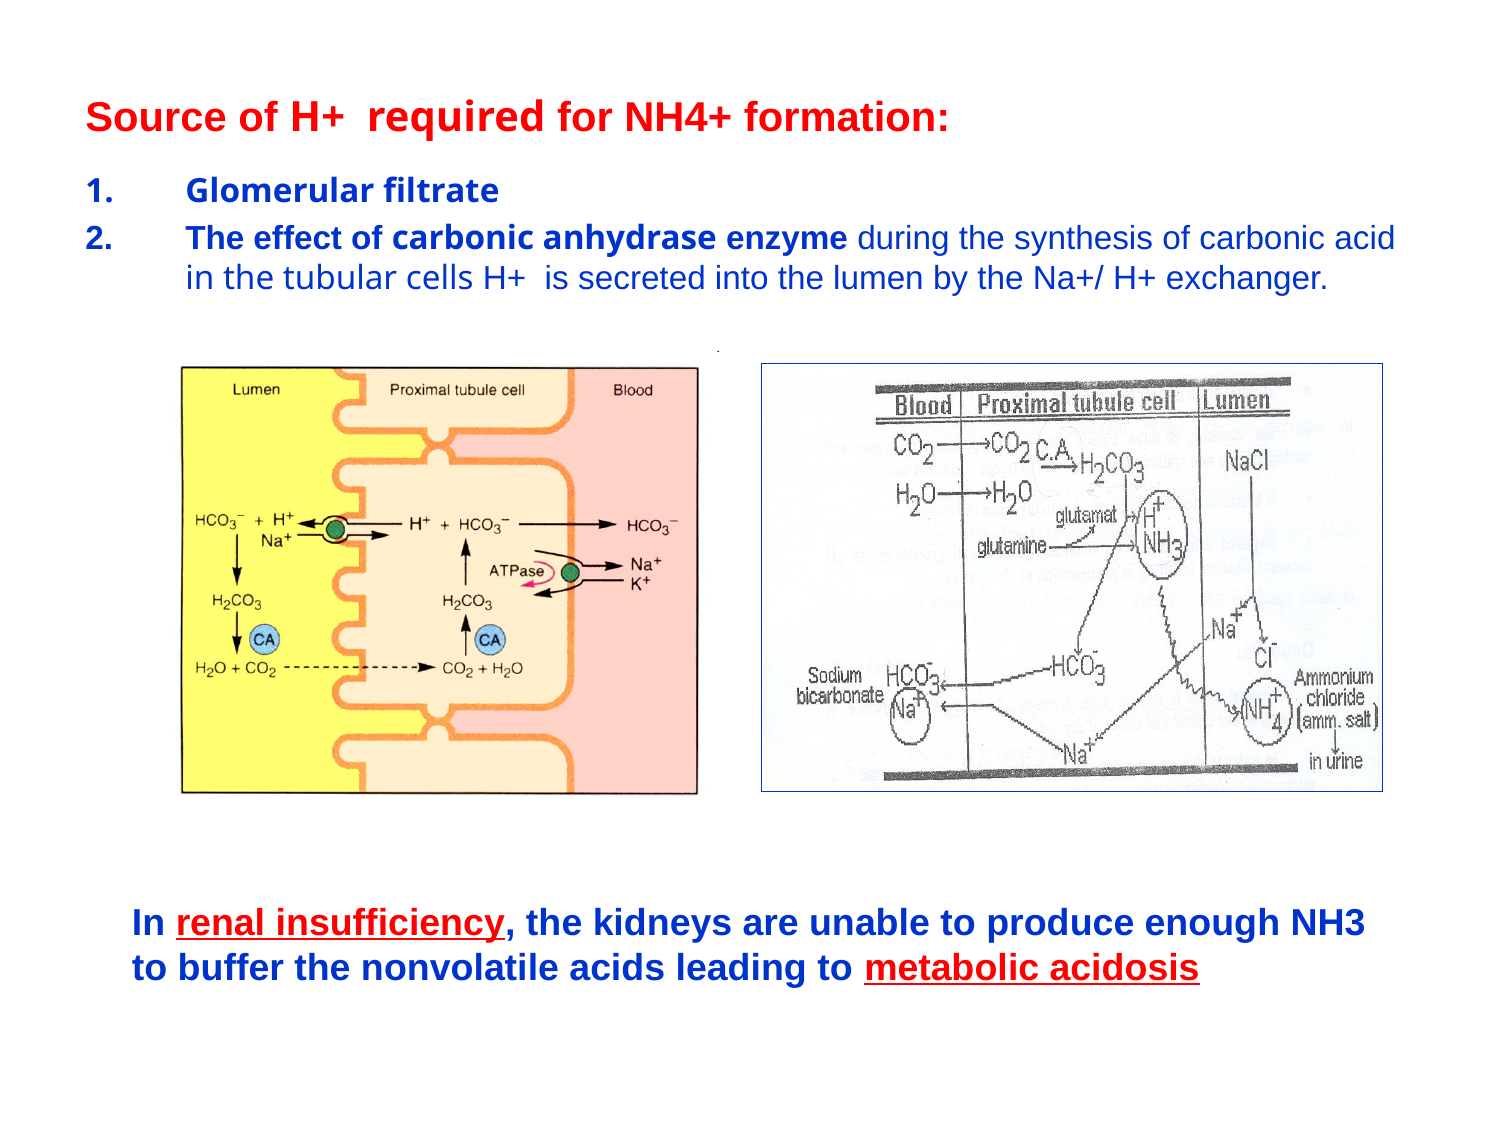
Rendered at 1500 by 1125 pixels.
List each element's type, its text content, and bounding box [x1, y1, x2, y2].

picture [761, 363, 1383, 792]
list Source of H+ required for NH4+ formation: Glomerular filtrate The effect of carbonic anhydrase enzyme during the synthesis of carbonic acid in the tubular cells H+ is secreted into the lumen by the Na+/ H+ exchanger. [70, 82, 1421, 962]
picture [152, 351, 720, 809]
text_box In renal insufficiency, the kidneys are unable to produce enough NH3 to buffer the nonvolatile acids leading to metabolic acidosis [117, 890, 1418, 996]
